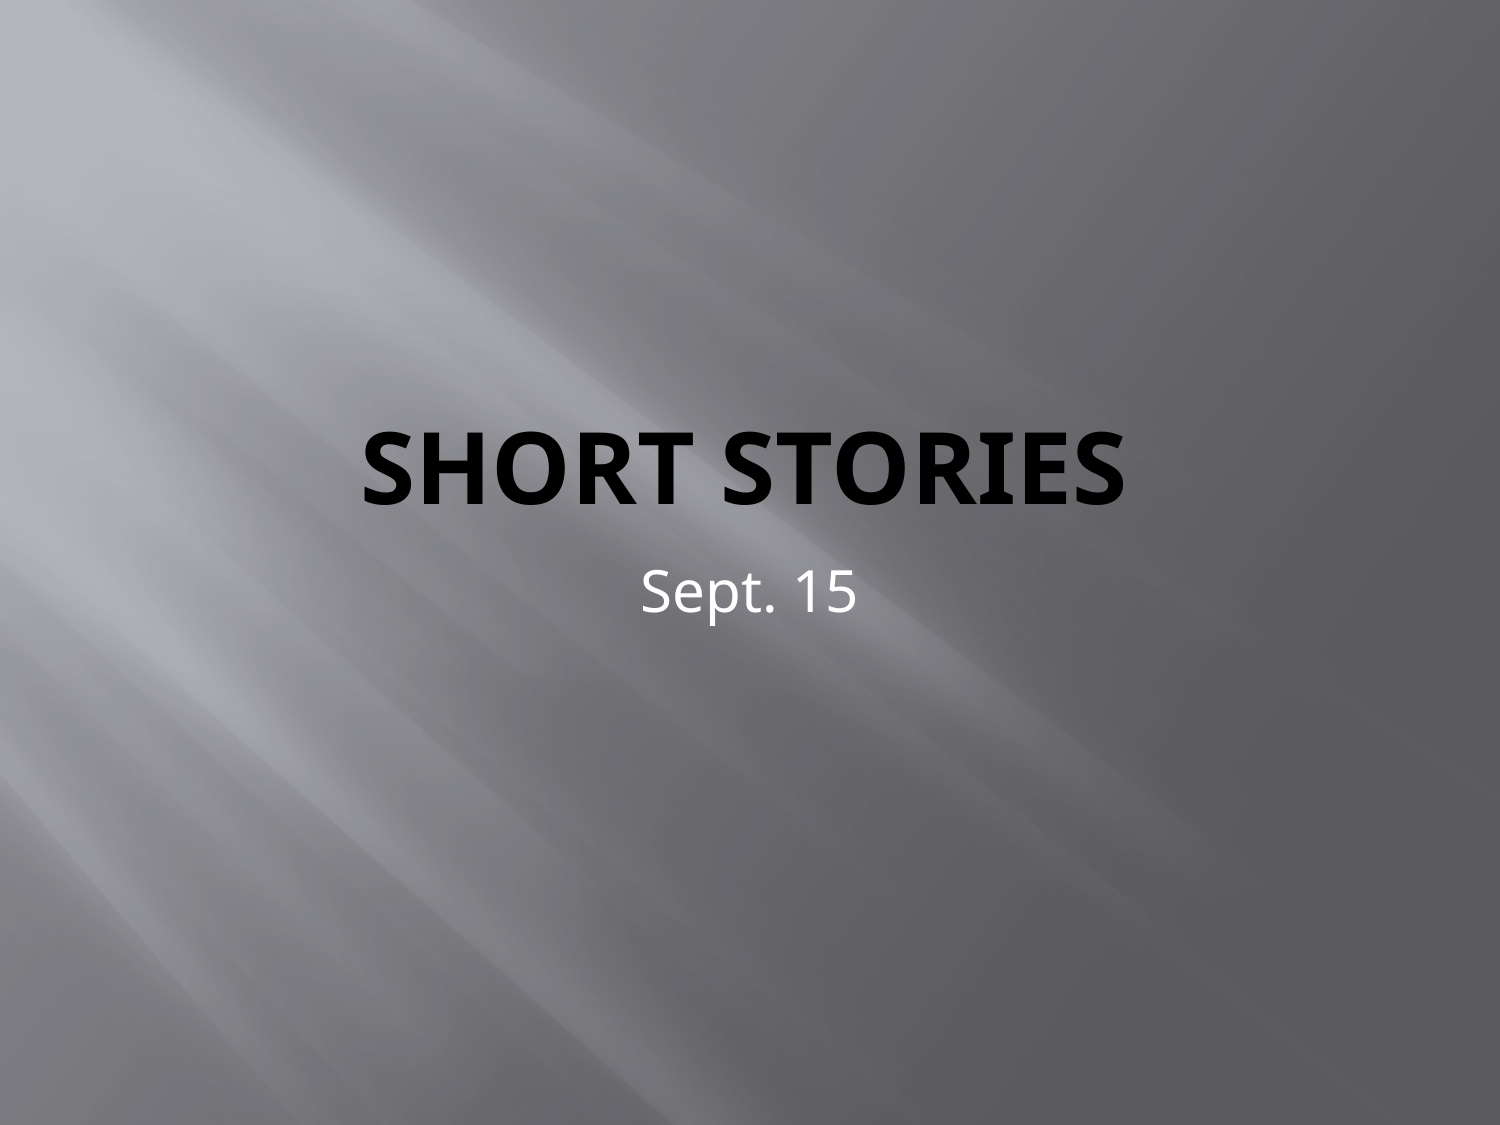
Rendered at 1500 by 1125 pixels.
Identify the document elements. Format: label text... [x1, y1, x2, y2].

title Short Stories [69, 224, 1420, 525]
subtitle Sept. 15 [225, 546, 1275, 834]
